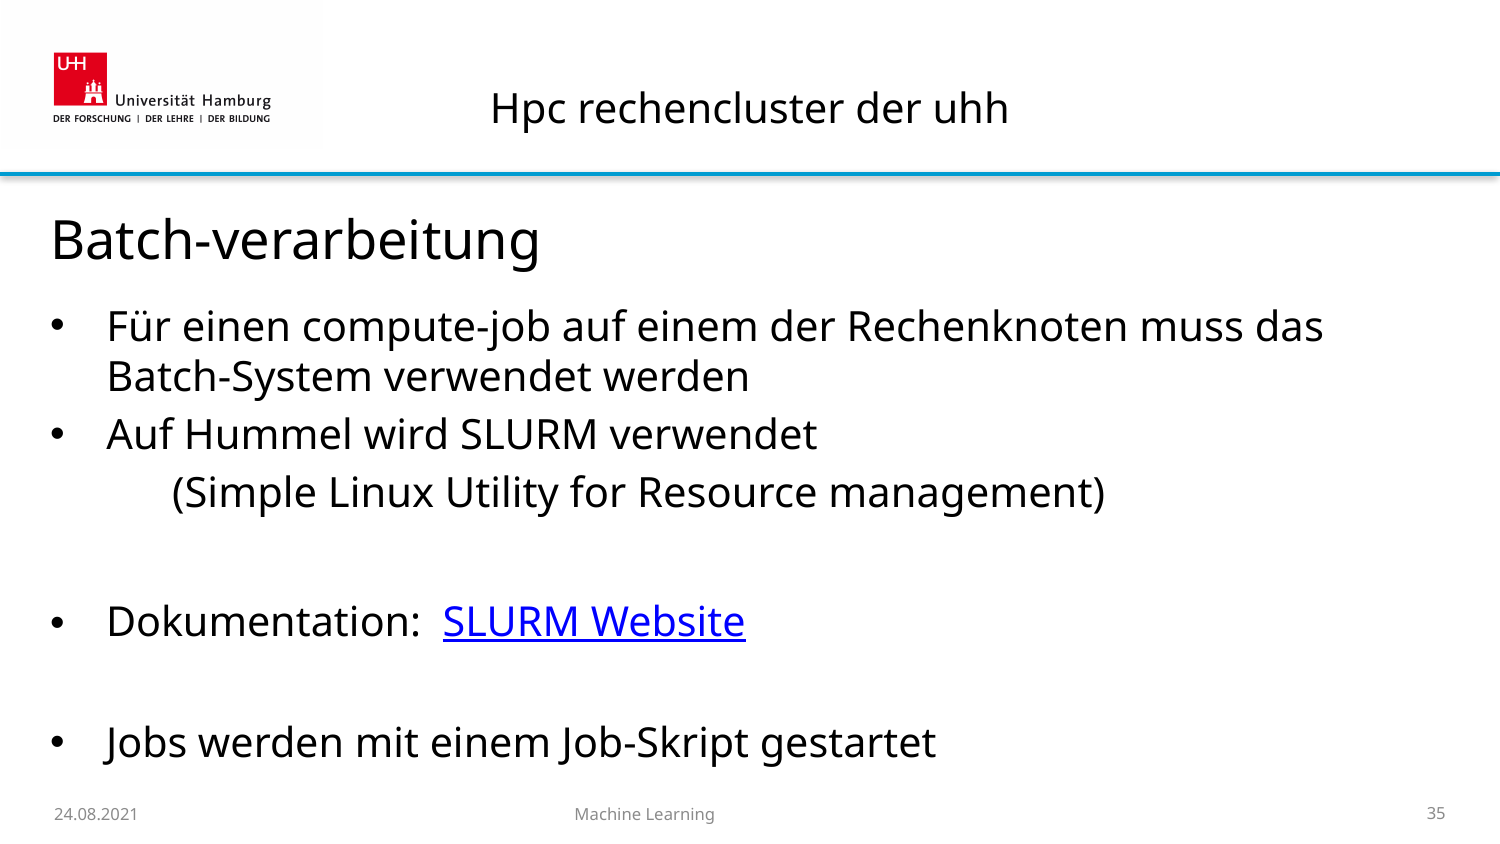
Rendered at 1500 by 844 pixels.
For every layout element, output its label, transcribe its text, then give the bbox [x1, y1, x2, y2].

slide_number 35 [1361, 788, 1446, 833]
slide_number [54, 788, 210, 833]
text_box Dokumentation: SLURM Website Jobs werden mit einem Job-Skript gestartet [35, 587, 1424, 774]
footer Machine Learning [273, 788, 1016, 833]
list Für einen compute-job auf einem der Rechenknoten muss das Batch-System verwendet werden Auf Hummel wird SLURM verwendet (Simple Linux Utility for Resource management) [35, 291, 1424, 540]
title Hpc rechencluster der uhh [275, 91, 1225, 122]
list Batch-verarbeitung [35, 197, 1406, 281]
picture [1, 0, 323, 149]
